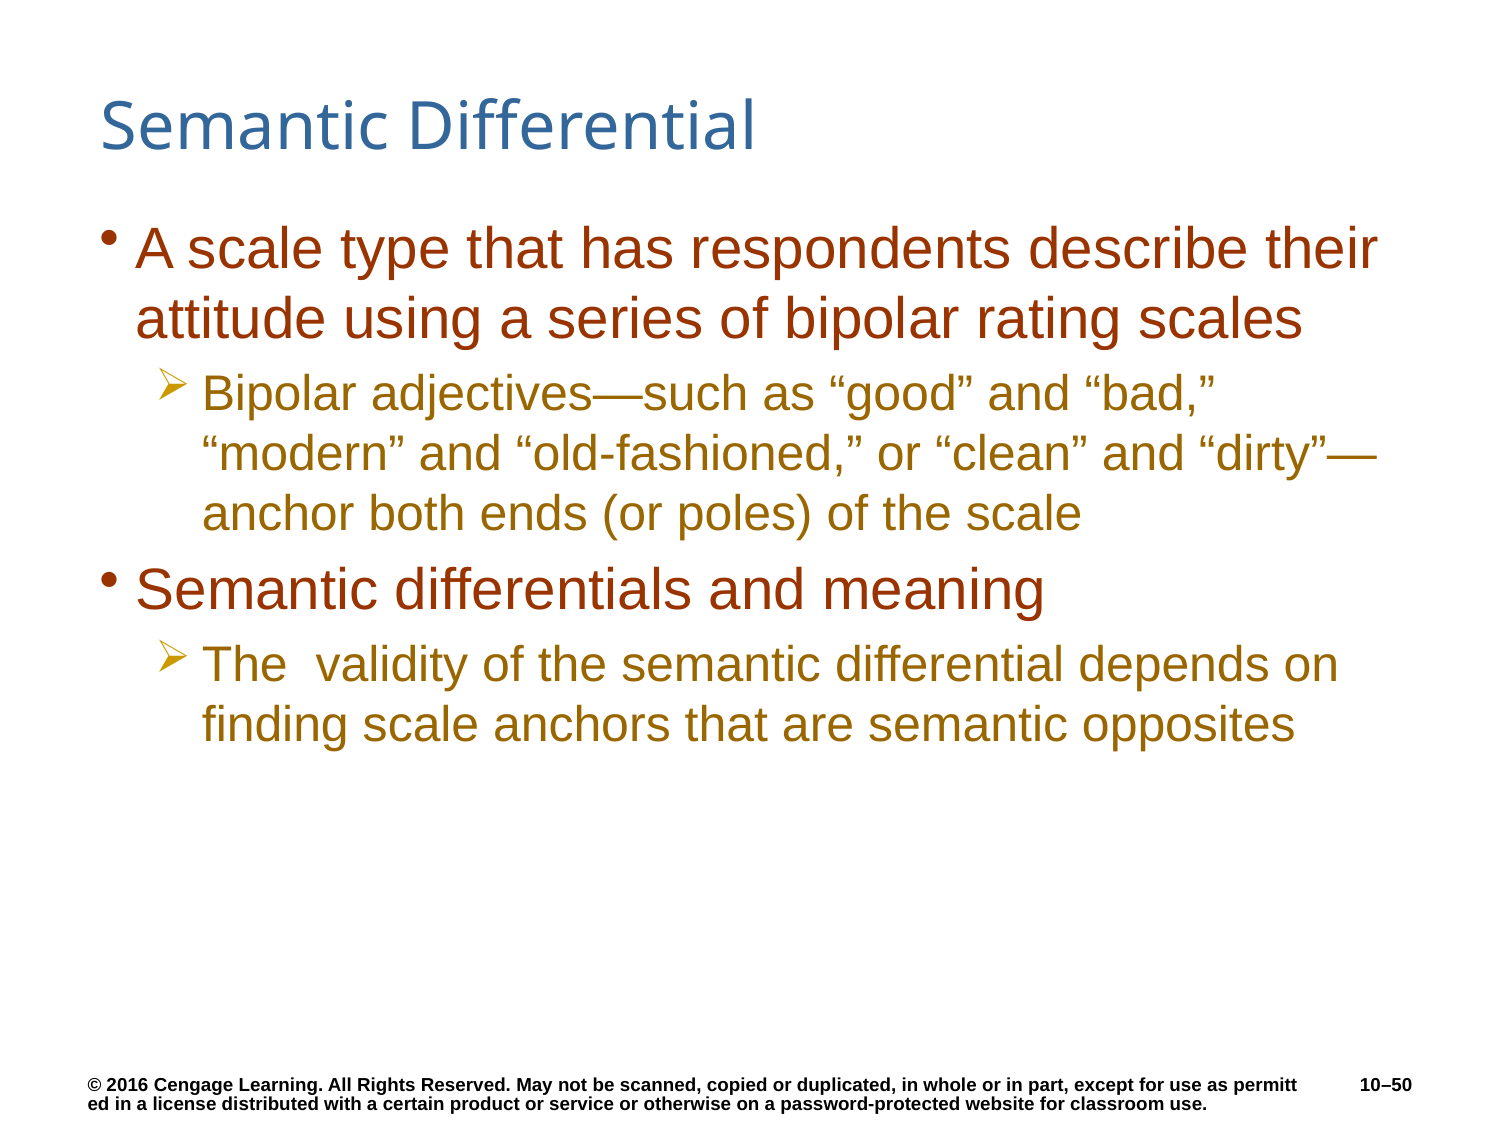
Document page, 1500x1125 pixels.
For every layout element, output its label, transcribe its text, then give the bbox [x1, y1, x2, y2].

list A scale type that has respondents describe their attitude using a series of bipolar rating scales Bipolar adjectives—such as “good” and “bad,” “modern” and “old-fashioned,” or “clean” and “dirty”—anchor both ends (or poles) of the scale Semantic differentials and meaning The validity of the semantic differential depends on finding scale anchors that are semantic opposites [84, 202, 1414, 1013]
slide_number 10–50 [1050, 1042, 1413, 1103]
footer © 2016 Cengage Learning. All Rights Reserved. May not be scanned, copied or duplicated, in whole or in part, except for use as permitted in a license distributed with a certain product or service or otherwise on a password-protected website for classroom use. [87, 1057, 1050, 1103]
title Semantic Differential [85, 75, 1411, 171]
